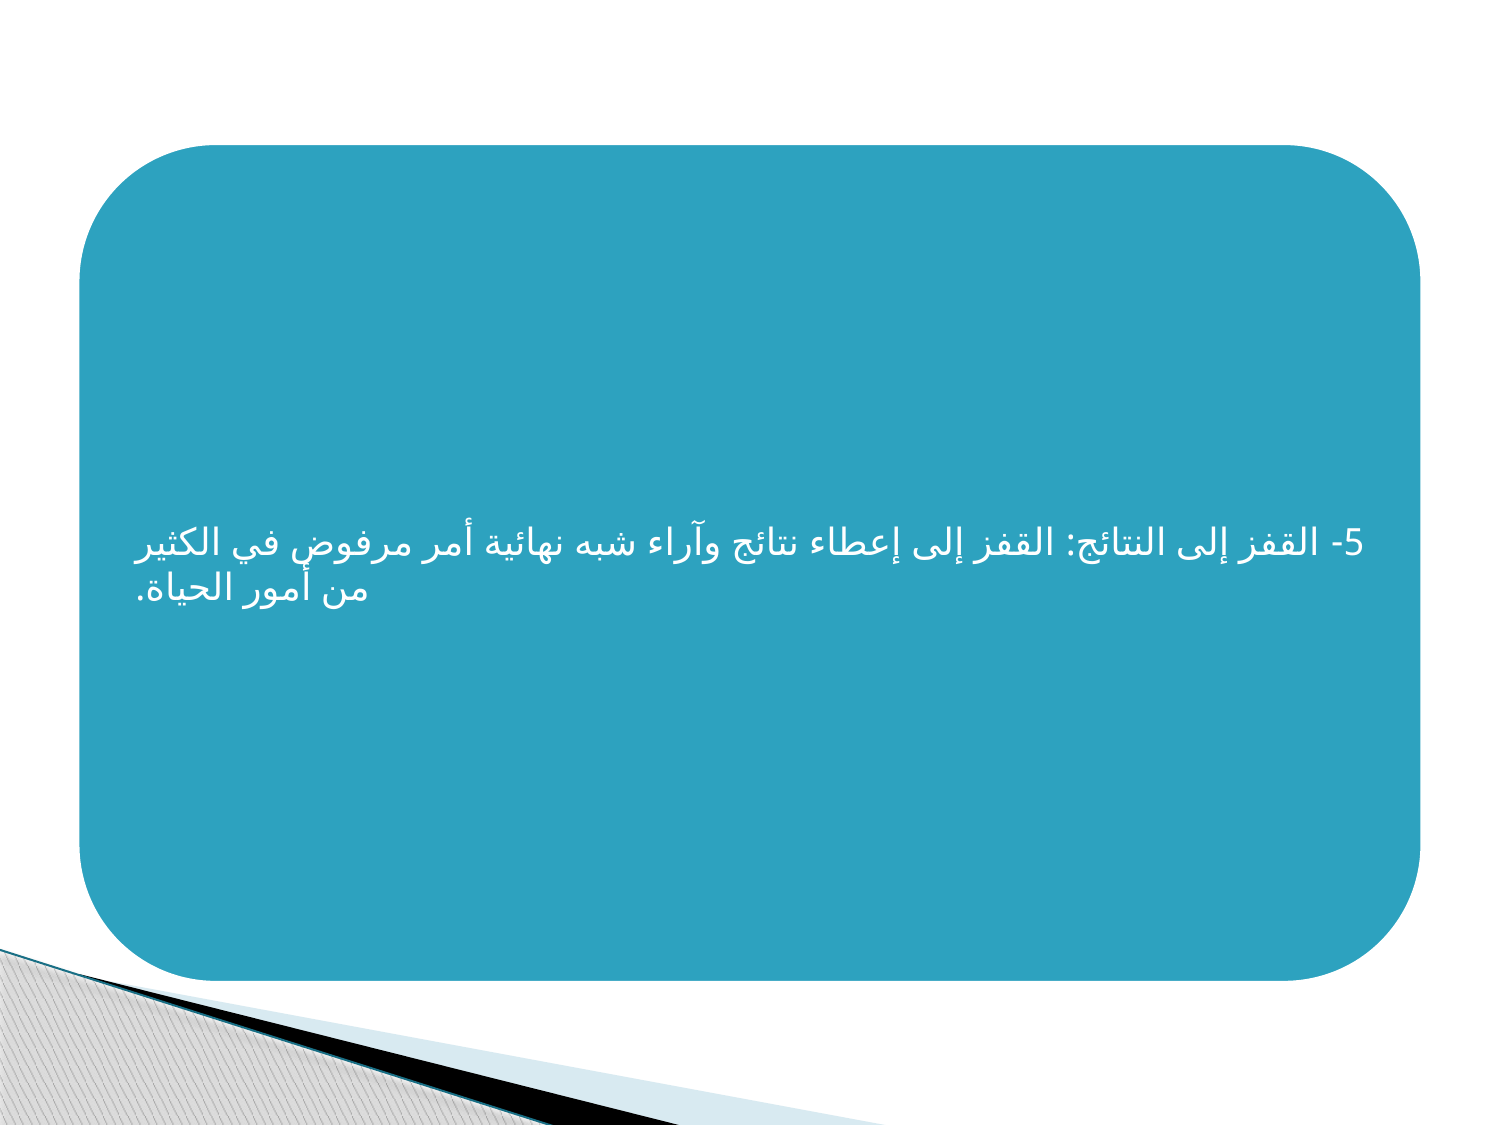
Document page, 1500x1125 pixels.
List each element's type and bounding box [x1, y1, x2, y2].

list [74, 140, 1426, 986]
